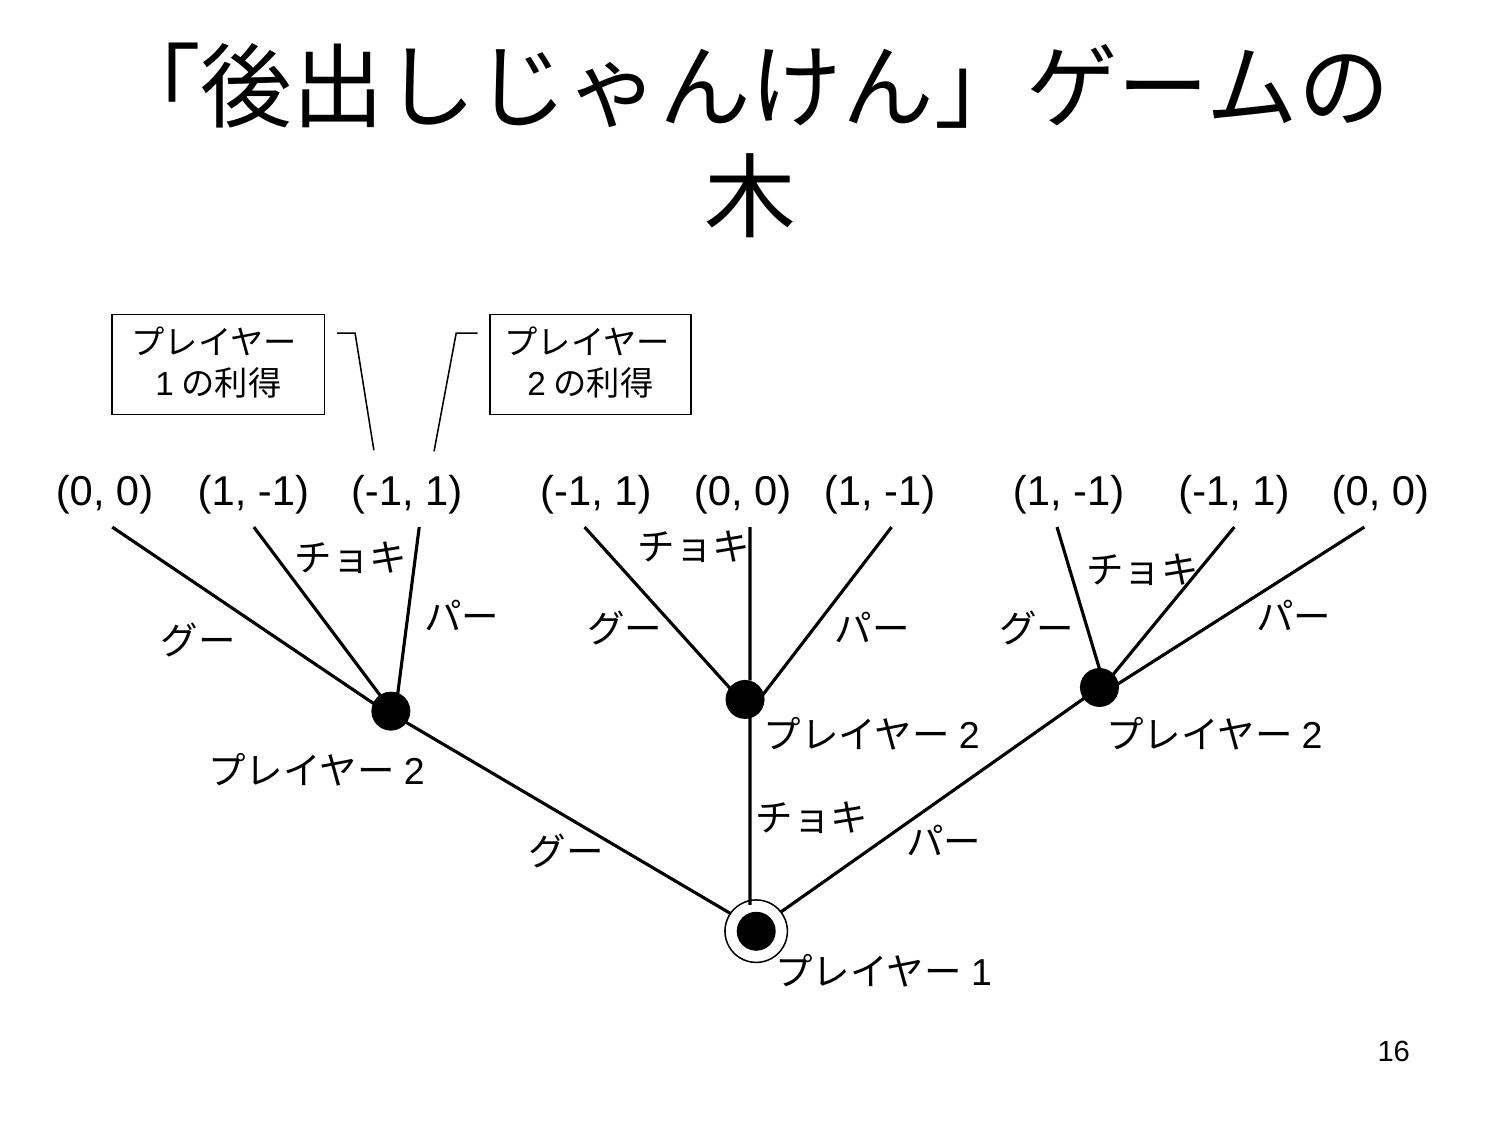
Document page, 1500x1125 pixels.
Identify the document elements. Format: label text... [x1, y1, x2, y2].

text_box (-1, 1) [336, 456, 478, 521]
text_box [724, 899, 788, 963]
text_box プレイヤー2 [193, 739, 440, 800]
title 「後出しじゃんけん」ゲームの木 [75, 45, 1425, 233]
text_box パー [1241, 585, 1347, 646]
text_box (1, -1) [809, 456, 951, 521]
text_box プレイヤー2の利得 [490, 314, 691, 415]
text_box [726, 680, 764, 719]
text_box パー [409, 585, 515, 646]
text_box (0, 0) [41, 456, 169, 521]
text_box [737, 912, 775, 951]
text_box パー [819, 597, 925, 658]
text_box チョキ [1071, 538, 1214, 599]
text_box プレイヤー2 [1091, 704, 1338, 764]
text_box プレイヤー1 [760, 940, 1007, 1001]
text_box パー [891, 810, 996, 871]
text_box [372, 692, 410, 730]
text_box チョキ [622, 515, 765, 576]
text_box [1080, 668, 1119, 705]
text_box (0, 0) [679, 456, 807, 521]
text_box チョキ [740, 786, 883, 847]
text_box (-1, 1) [525, 456, 668, 521]
text_box グー [984, 597, 1090, 658]
text_box (0, 0) [1316, 456, 1445, 521]
text_box プレイヤー1の利得 [112, 314, 325, 415]
text_box チョキ [280, 527, 423, 587]
text_box グー [572, 597, 678, 658]
text_box グー [514, 820, 619, 880]
text_box (1, -1) [182, 456, 324, 521]
text_box プレイヤー2 [748, 704, 995, 764]
text_box (1, -1) [998, 456, 1140, 521]
text_box (-1, 1) [1163, 456, 1306, 521]
text_box グー [146, 609, 251, 670]
slide_number 16 [1074, 1024, 1426, 1103]
